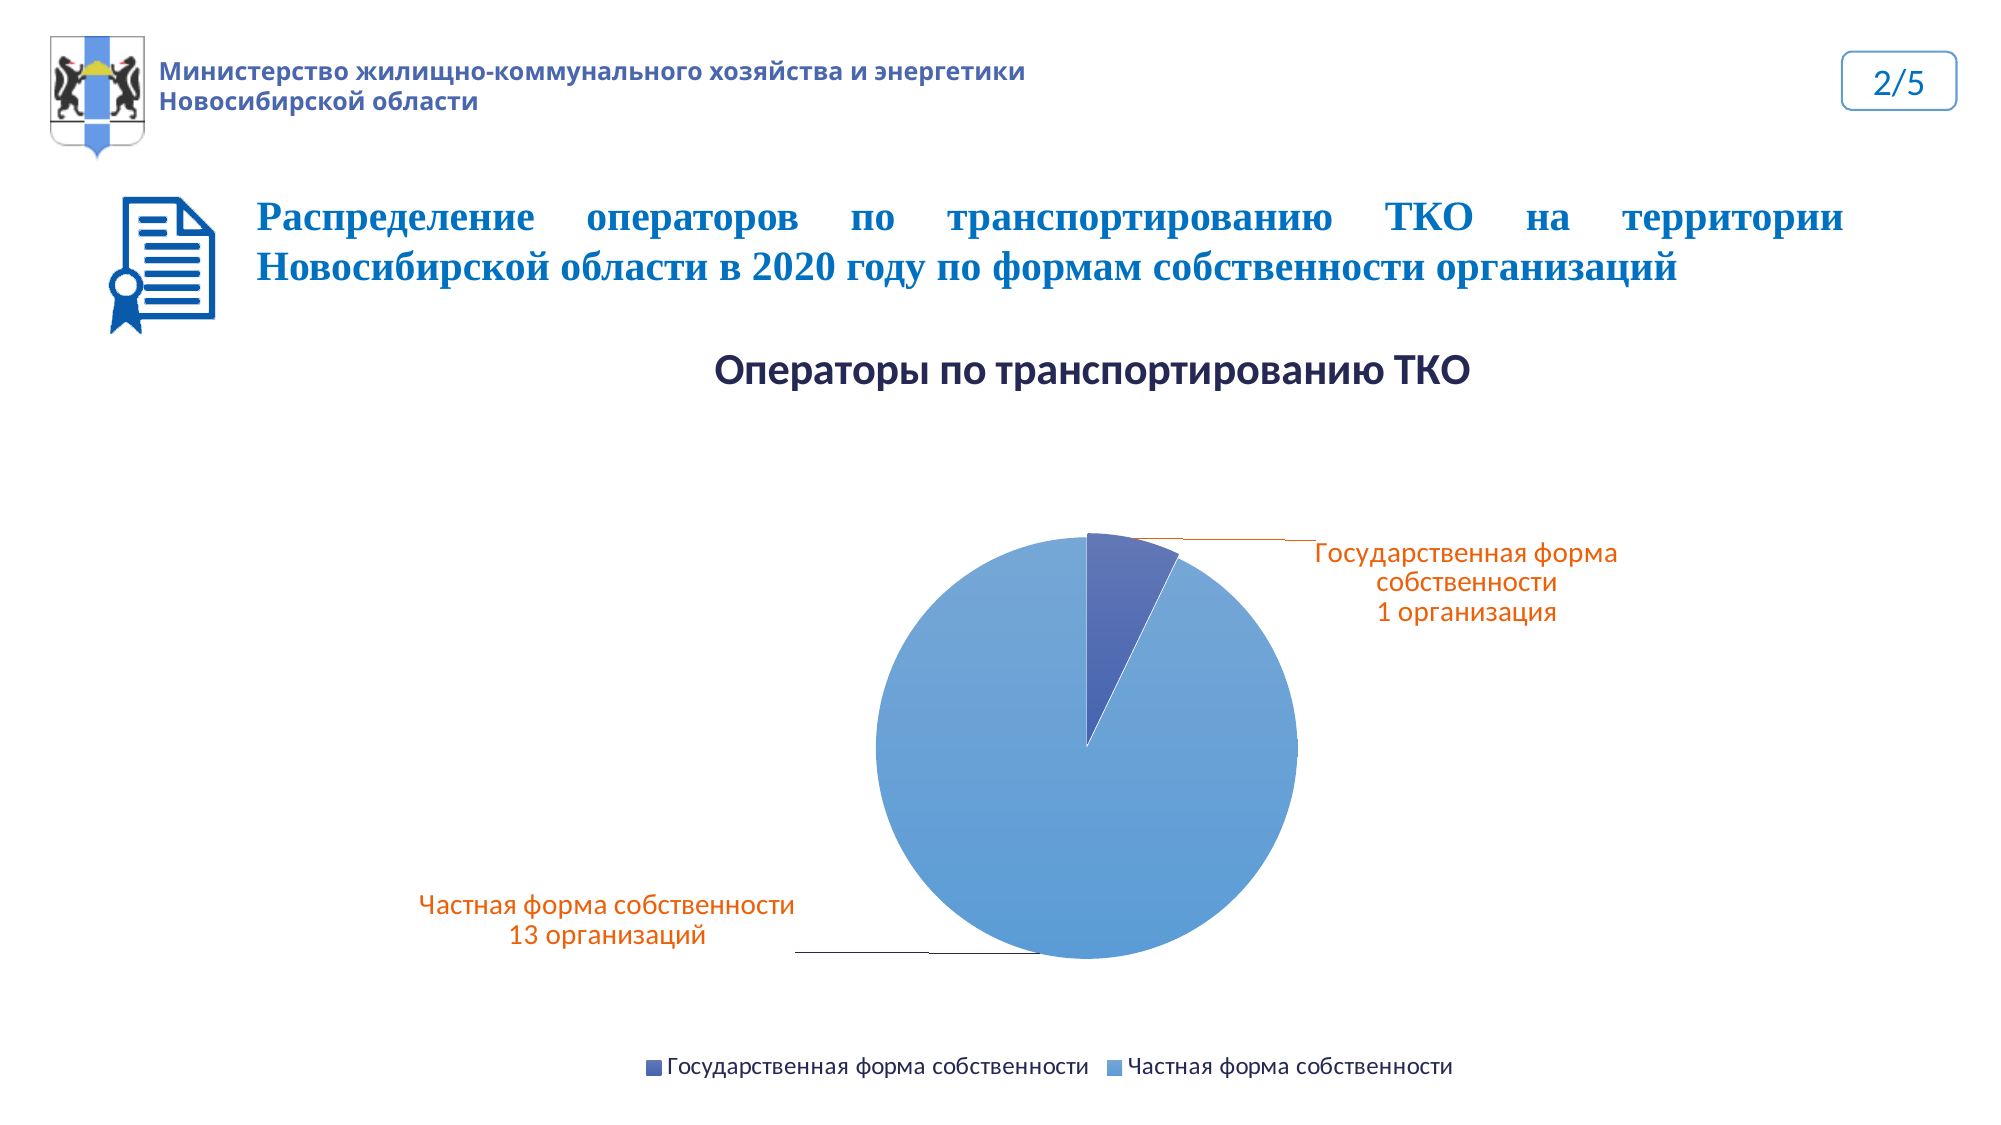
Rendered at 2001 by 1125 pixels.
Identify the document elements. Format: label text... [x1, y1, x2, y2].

text_box 2/5 [1840, 50, 1958, 111]
chart [369, 330, 1732, 1087]
text_box Распределение операторов по транспортированию ТКО на территории Новосибирской области в 2020 году по формам собственности организаций [241, 181, 1860, 378]
picture [50, 36, 145, 163]
text_box Министерство жилищно-коммунального хозяйства и энергетики Новосибирской области [145, 48, 1221, 124]
picture [86, 190, 236, 340]
